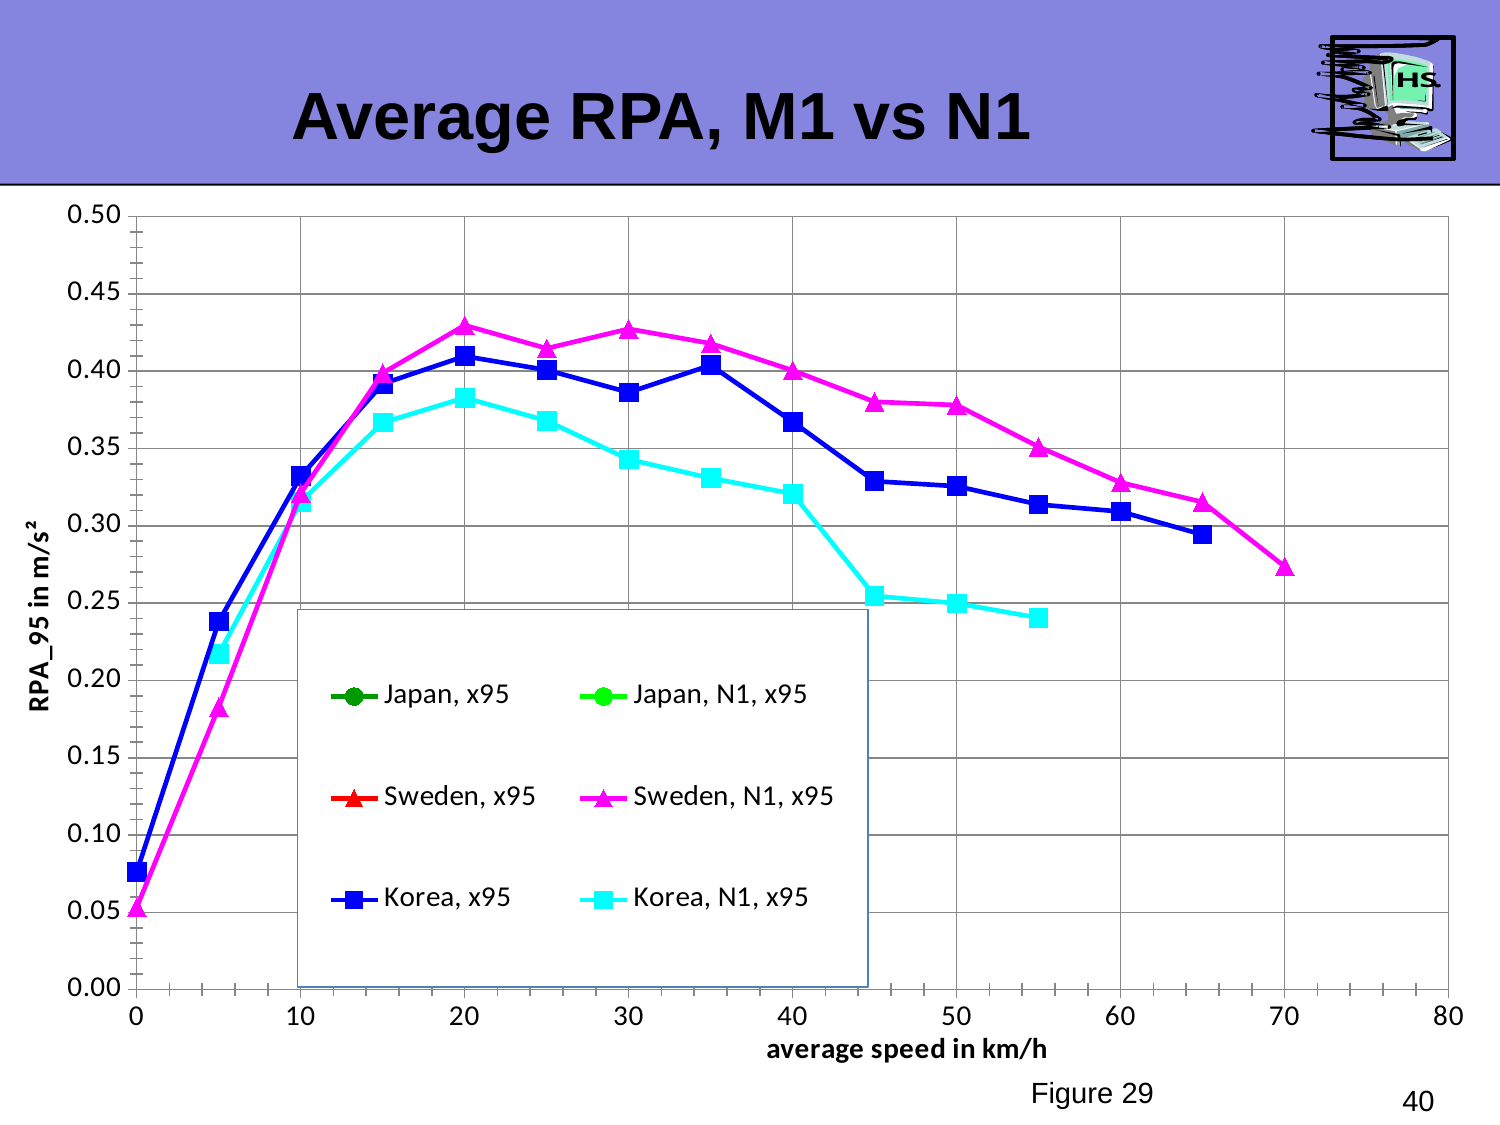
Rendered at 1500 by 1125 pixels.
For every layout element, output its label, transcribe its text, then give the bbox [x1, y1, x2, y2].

title Average RPA, M1 vs N1 [29, 50, 1294, 175]
text_box [187, 162, 1288, 194]
text_box 40 [1387, 1084, 1450, 1125]
chart [17, 196, 1483, 1076]
text_box Figure 29 [974, 1084, 1211, 1117]
